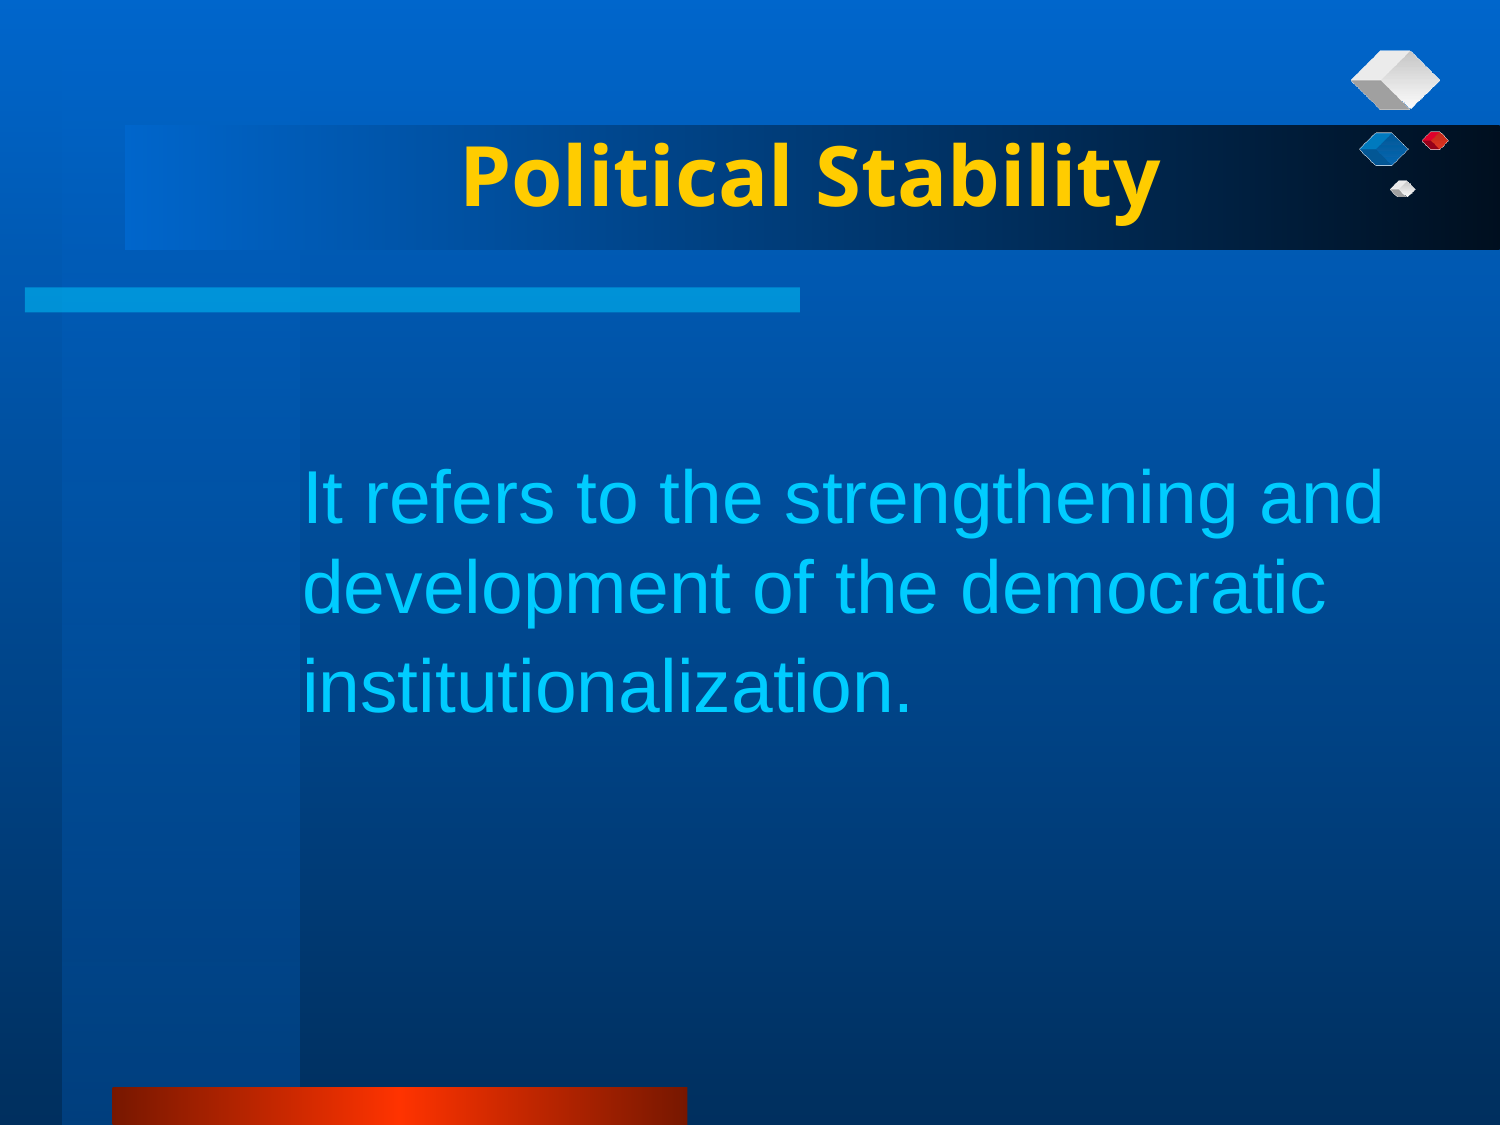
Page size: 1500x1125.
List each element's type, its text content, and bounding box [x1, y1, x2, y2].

text_box Political Stability [444, 115, 1176, 231]
text_box It refers to the strengthening and development of the democratic institutionalization. [287, 299, 1419, 879]
picture [1438, 49, 1449, 208]
text_box [1025, 37, 1438, 275]
